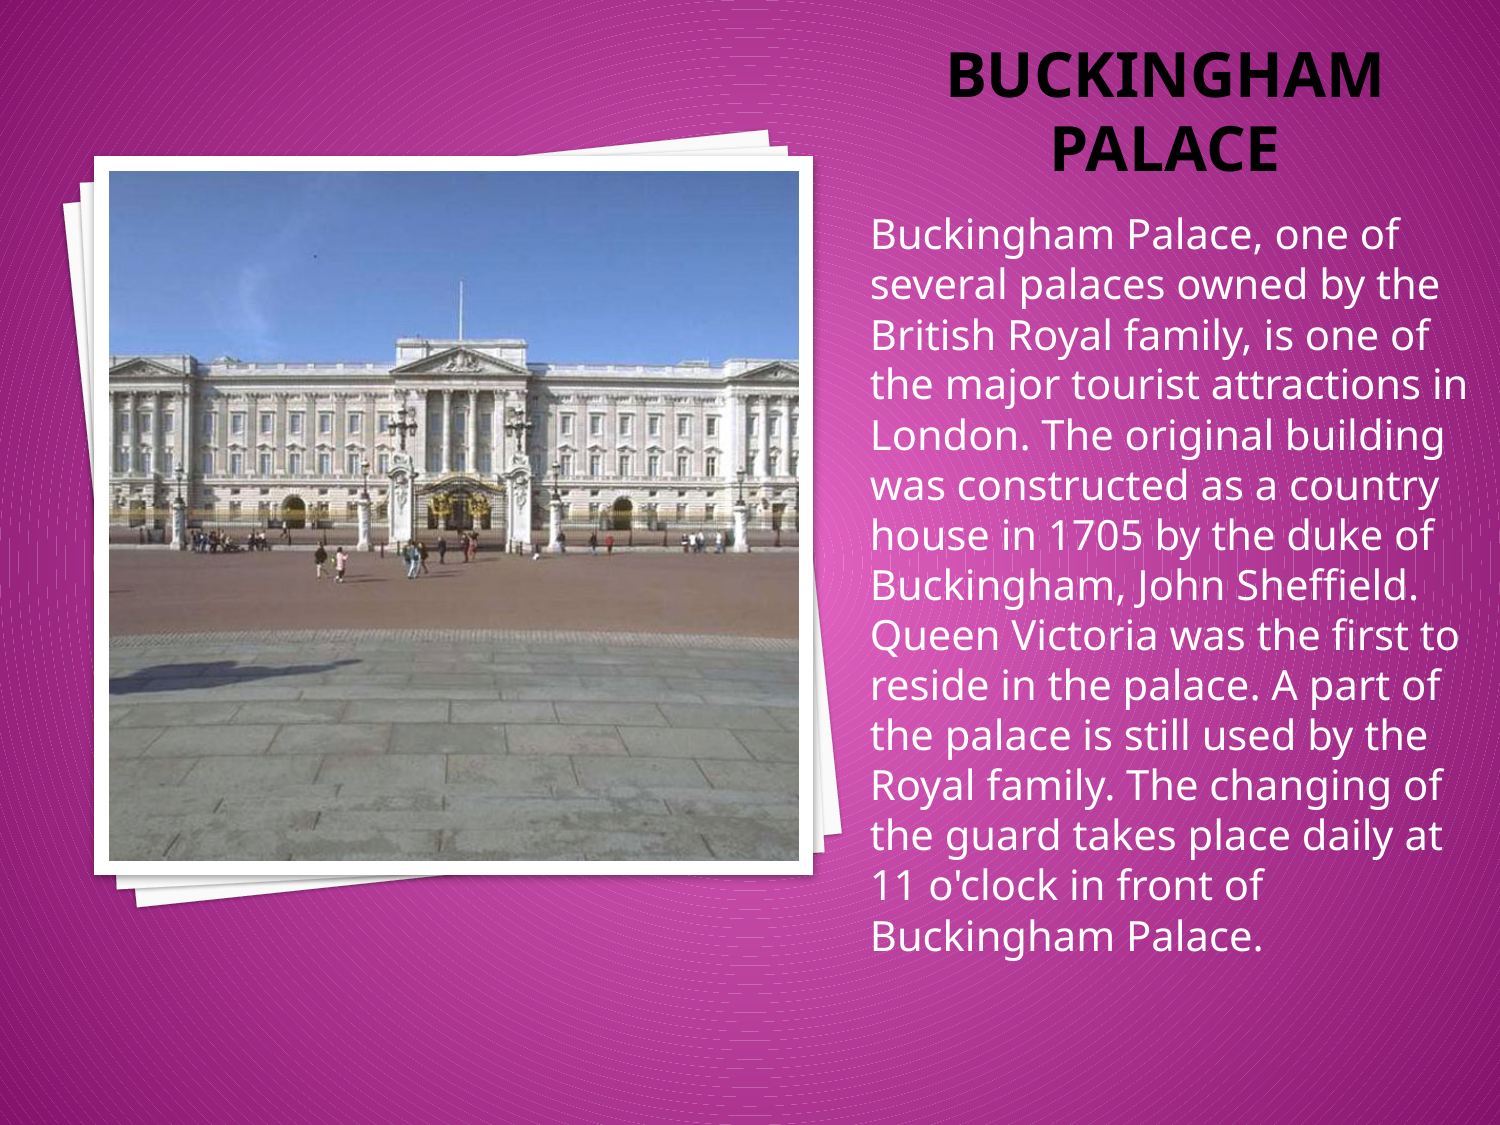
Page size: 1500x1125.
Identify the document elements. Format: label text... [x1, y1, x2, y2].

title Buckingham Palace [884, 19, 1447, 185]
list Buckingham Palace, one of several palaces owned by the British Royal family, is one of the major tourist attractions in London. The original building was constructed as a country house in 1705 by the duke of Buckingham, John Sheffield. Queen Victoria was the first to reside in the palace. A part of the palace is still used by the Royal family. The changing of the guard takes place daily at 11 o'clock in front of Buckingham Palace. [856, 208, 1471, 1083]
picture [108, 170, 800, 862]
